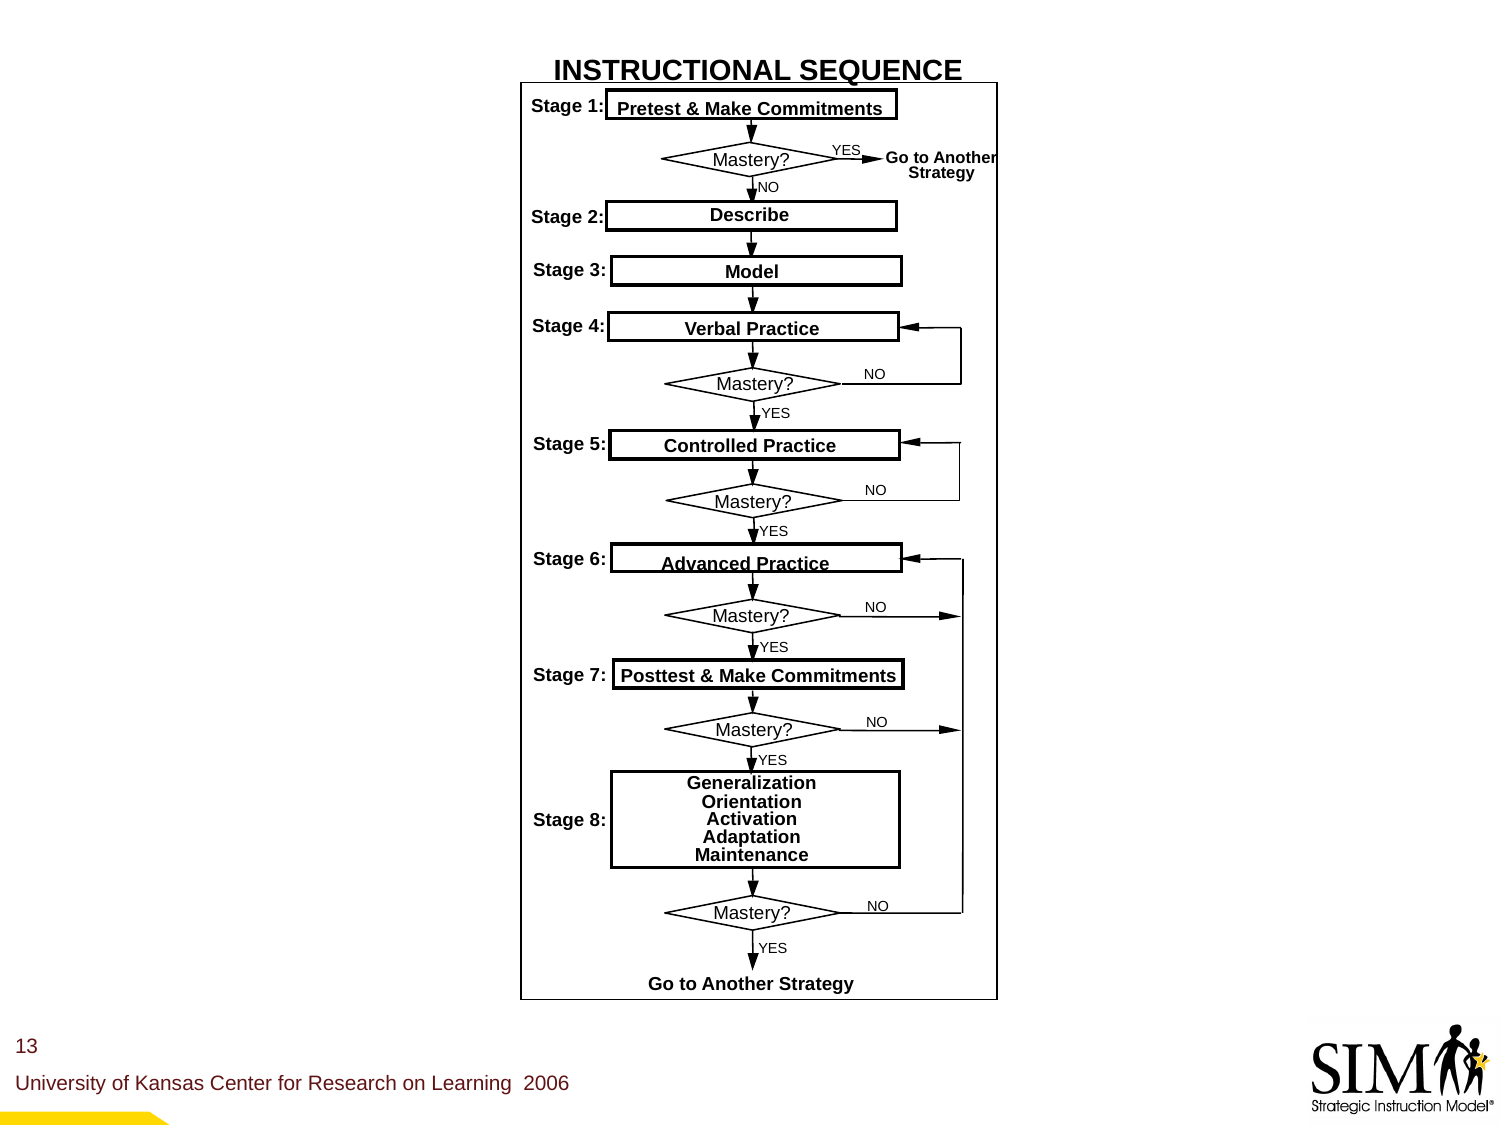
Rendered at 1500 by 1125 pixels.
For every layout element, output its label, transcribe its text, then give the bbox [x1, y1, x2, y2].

slide_number 13 [0, 1024, 313, 1062]
picture [1308, 1015, 1500, 1125]
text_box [520, 50, 998, 1000]
footer University of Kansas Center for Research on Learning 2006 [0, 1062, 626, 1101]
